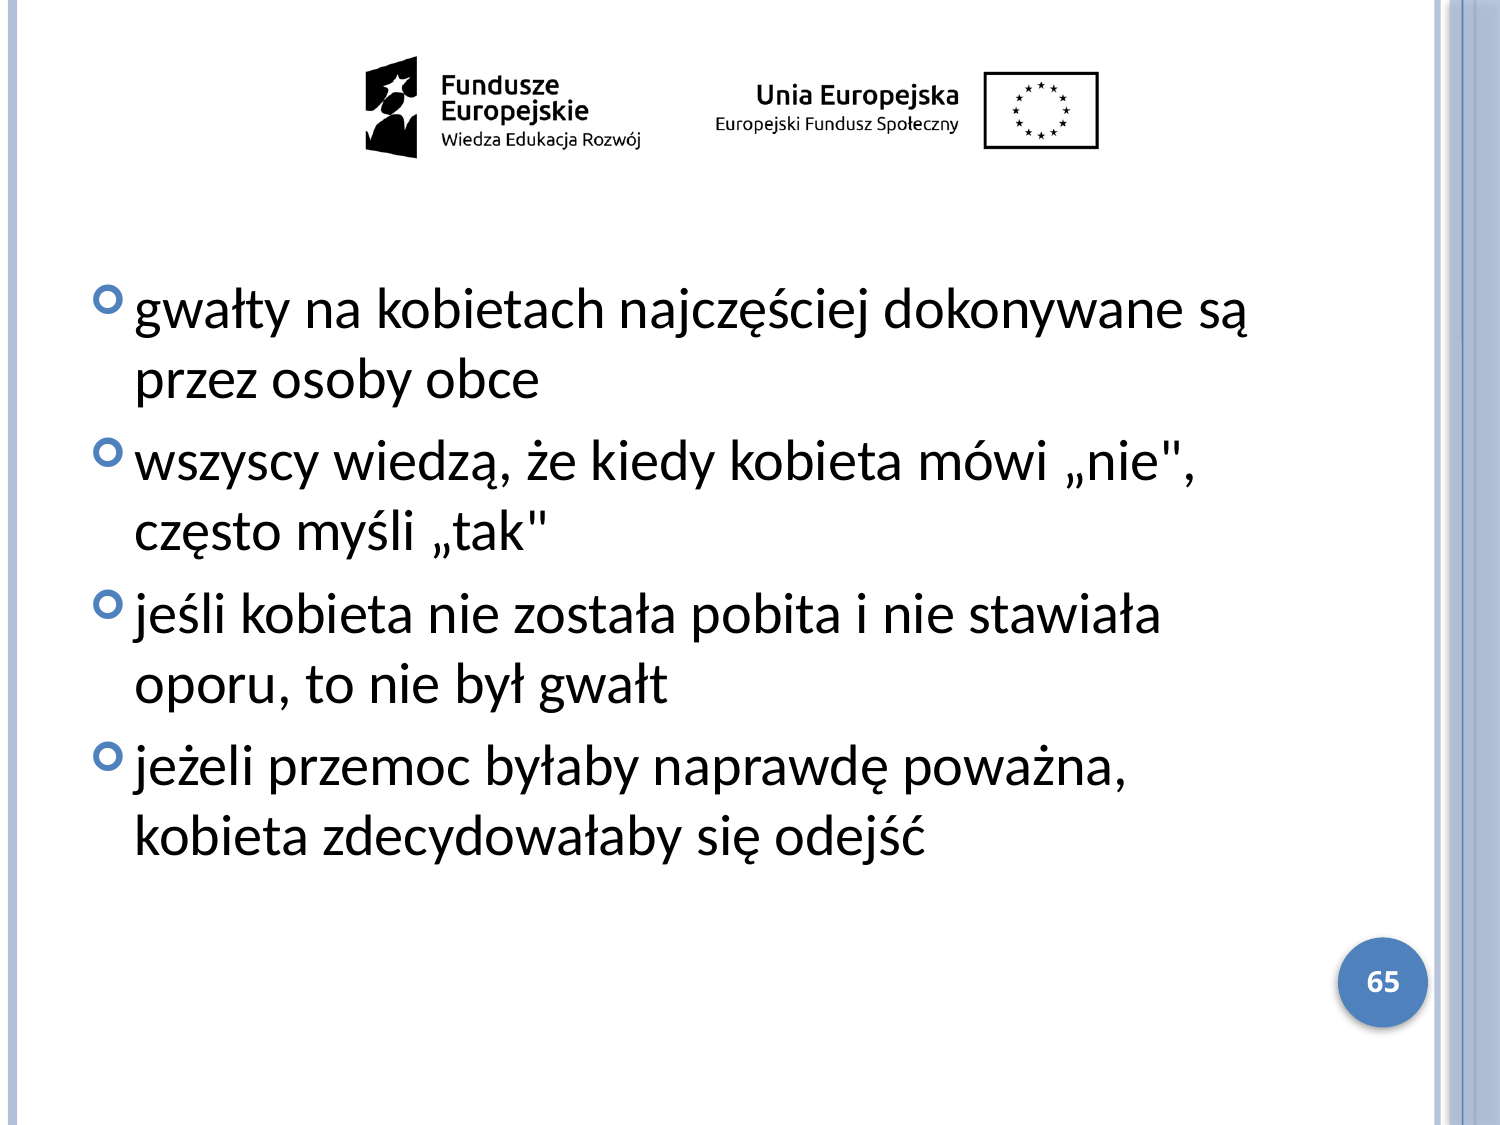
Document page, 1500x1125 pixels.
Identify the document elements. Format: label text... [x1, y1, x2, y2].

picture [340, 30, 1124, 184]
list gwałty na kobietach najczęściej dokonywane są przez osoby obce wszyscy wiedzą, że kiedy kobieta mówi „nie", często myśli „tak" jeśli kobieta nie została pobita i nie stawiała oporu, to nie był gwałt jeżeli przemoc byłaby naprawdę poważna, kobieta zdecydowałaby się odejść [75, 262, 1300, 1062]
slide_number 65 [1333, 940, 1434, 1027]
